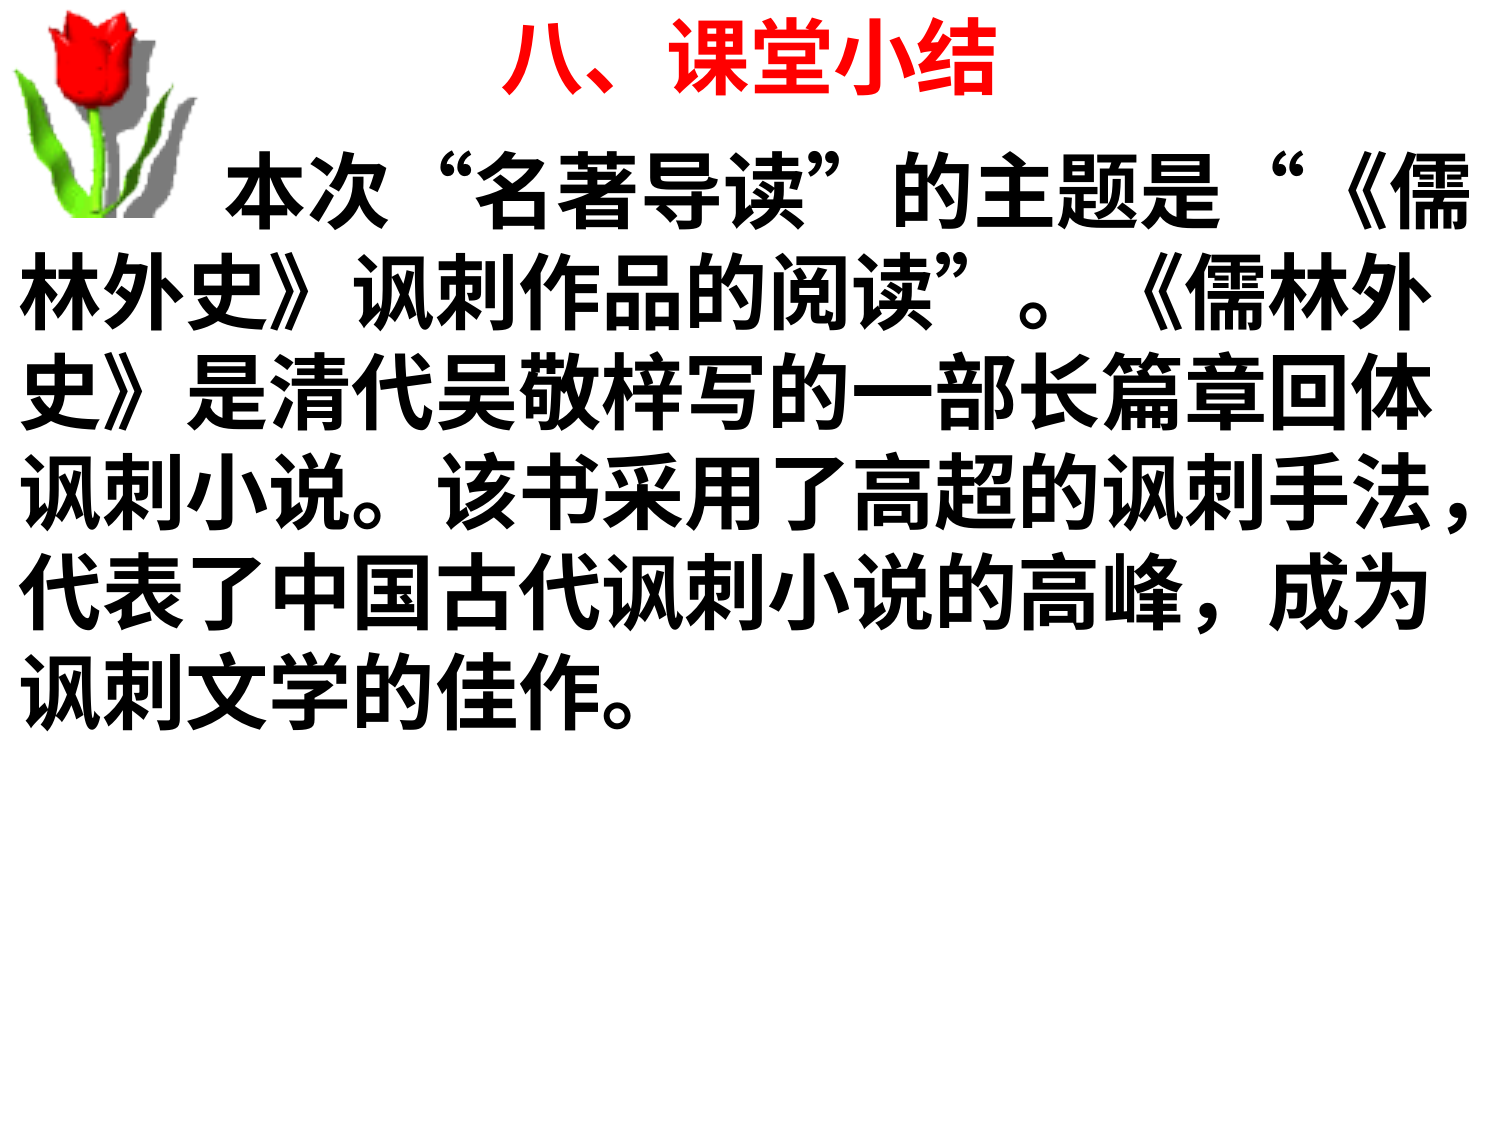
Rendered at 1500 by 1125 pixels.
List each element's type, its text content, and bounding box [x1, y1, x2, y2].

title 八、课堂小结 [74, 0, 1426, 122]
list 本次“名著导读”的主题是“《儒林外史》讽刺作品的阅读”。《儒林外史》是清代吴敬梓写的一部长篇章回体讽刺小说。该书采用了高超的讽刺手法，代表了中国古代讽刺小说的高峰，成为讽刺文学的佳作。 [3, 122, 1500, 1122]
picture [4, 5, 205, 218]
